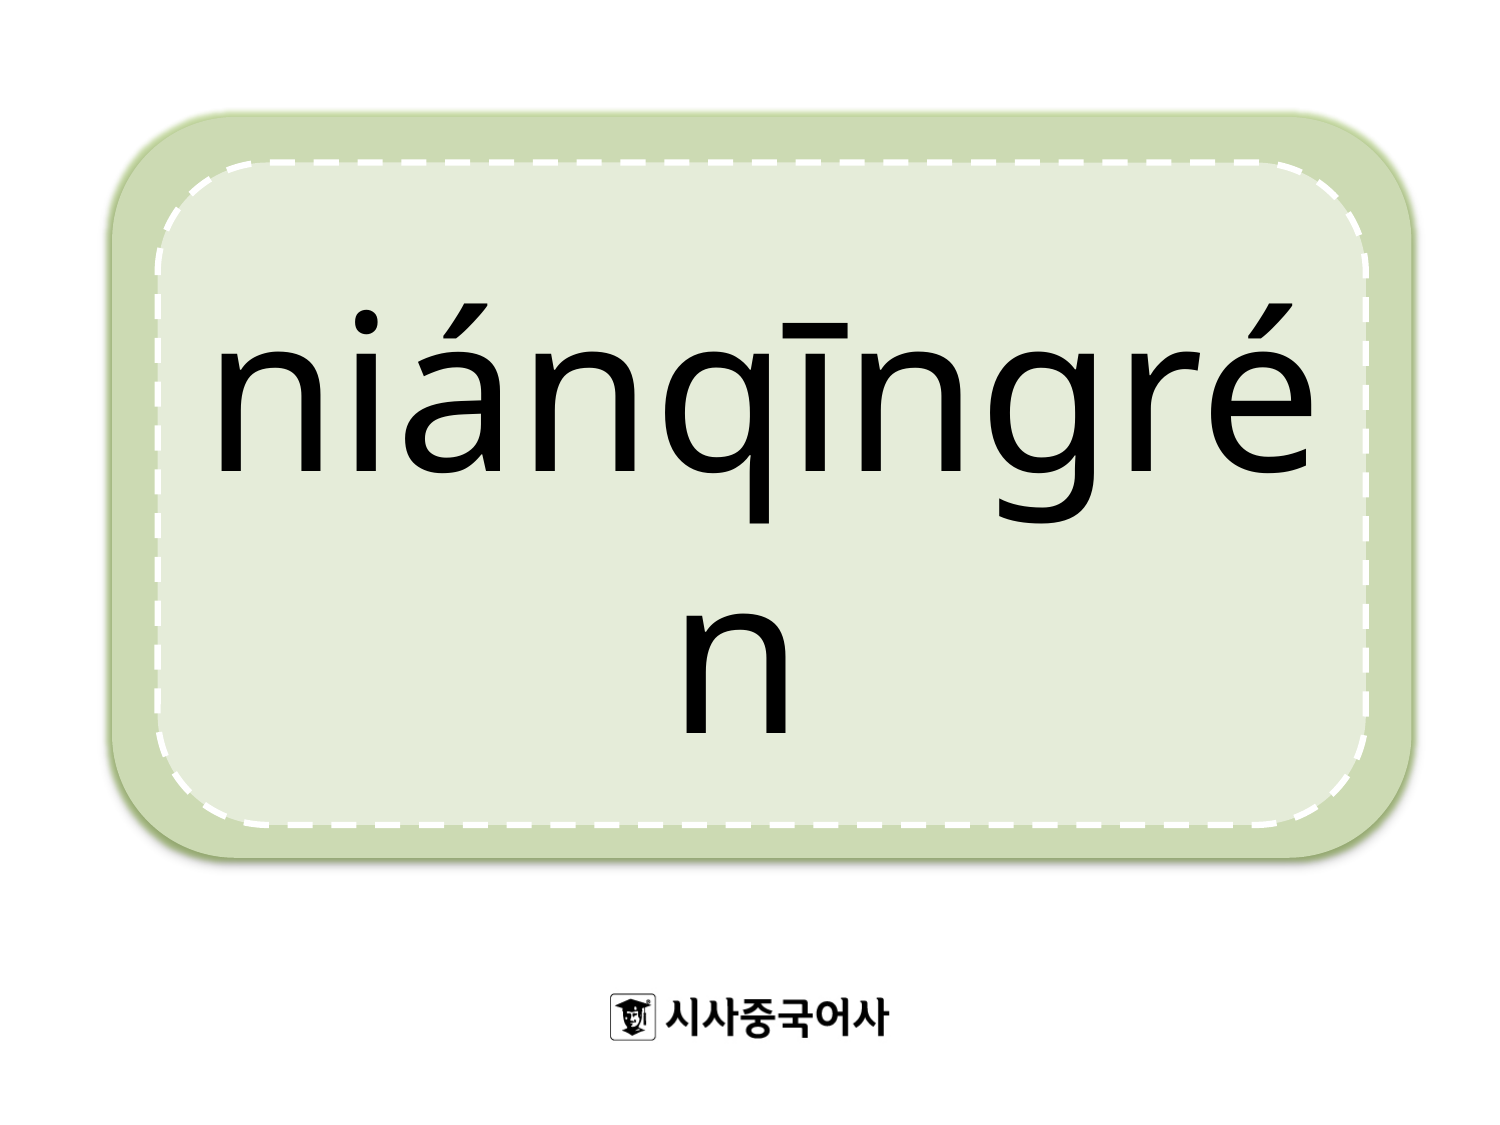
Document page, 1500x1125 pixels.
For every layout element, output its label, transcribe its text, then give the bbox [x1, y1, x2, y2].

text_box niánqīngrén [159, 183, 1368, 846]
picture [602, 987, 898, 1047]
